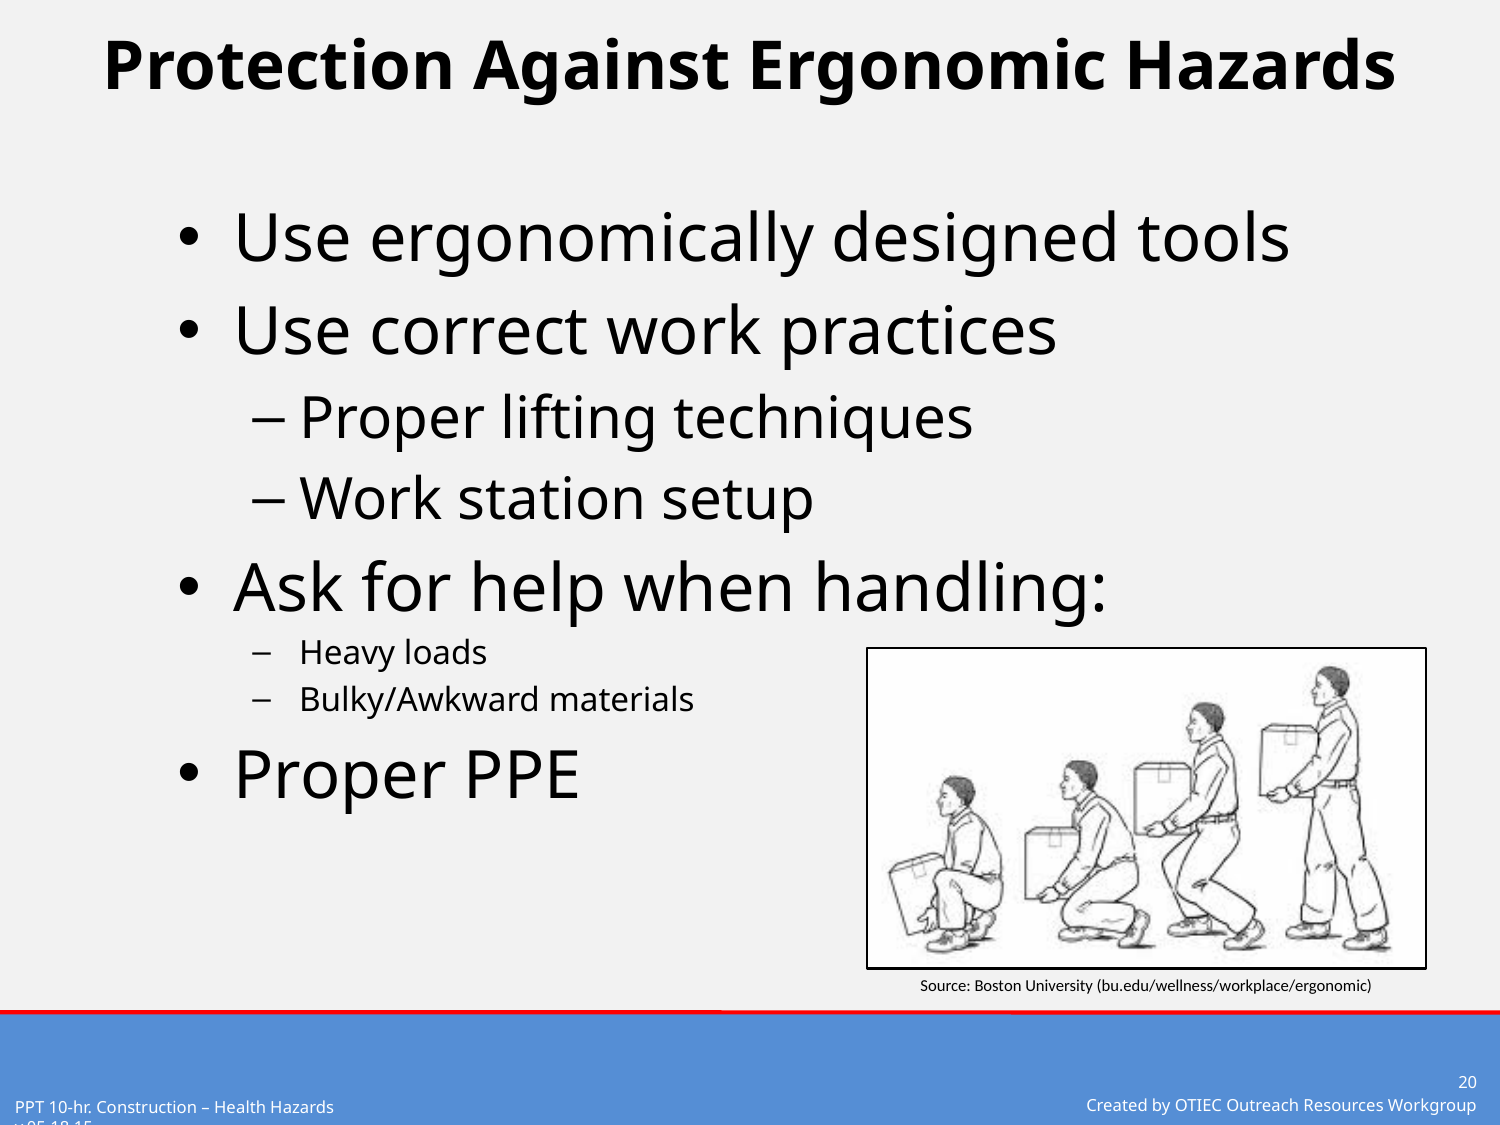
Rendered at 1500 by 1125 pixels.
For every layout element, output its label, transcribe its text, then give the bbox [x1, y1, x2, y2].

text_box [867, 648, 1426, 1004]
list Use ergonomically designed tools Use correct work practices Proper lifting techniques Work station setup Ask for help when handling: Heavy loads Bulky/Awkward materials Proper PPE [162, 187, 1438, 1005]
title Protection Against Ergonomic Hazards [0, 14, 1500, 164]
